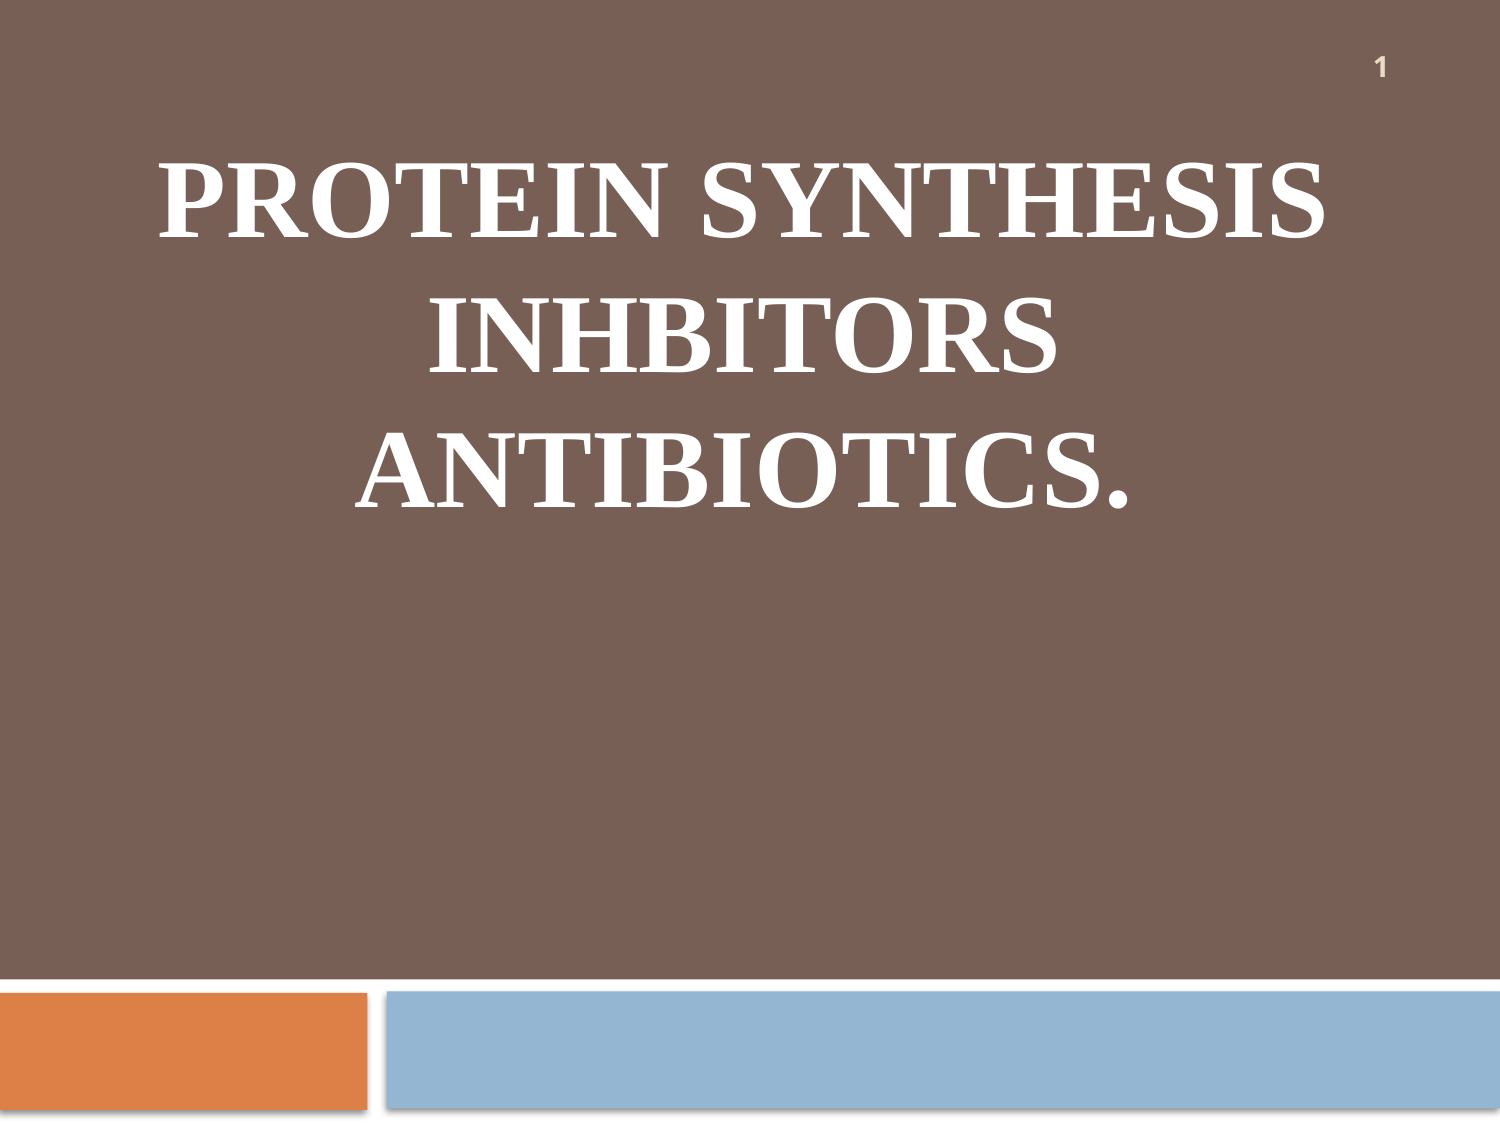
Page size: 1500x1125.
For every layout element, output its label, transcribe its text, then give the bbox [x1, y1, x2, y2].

slide_number 1 [1312, 37, 1450, 100]
title PROTEIN SYNTHESIS INHBITORS ANTIBIOTICS. [50, 87, 1438, 538]
